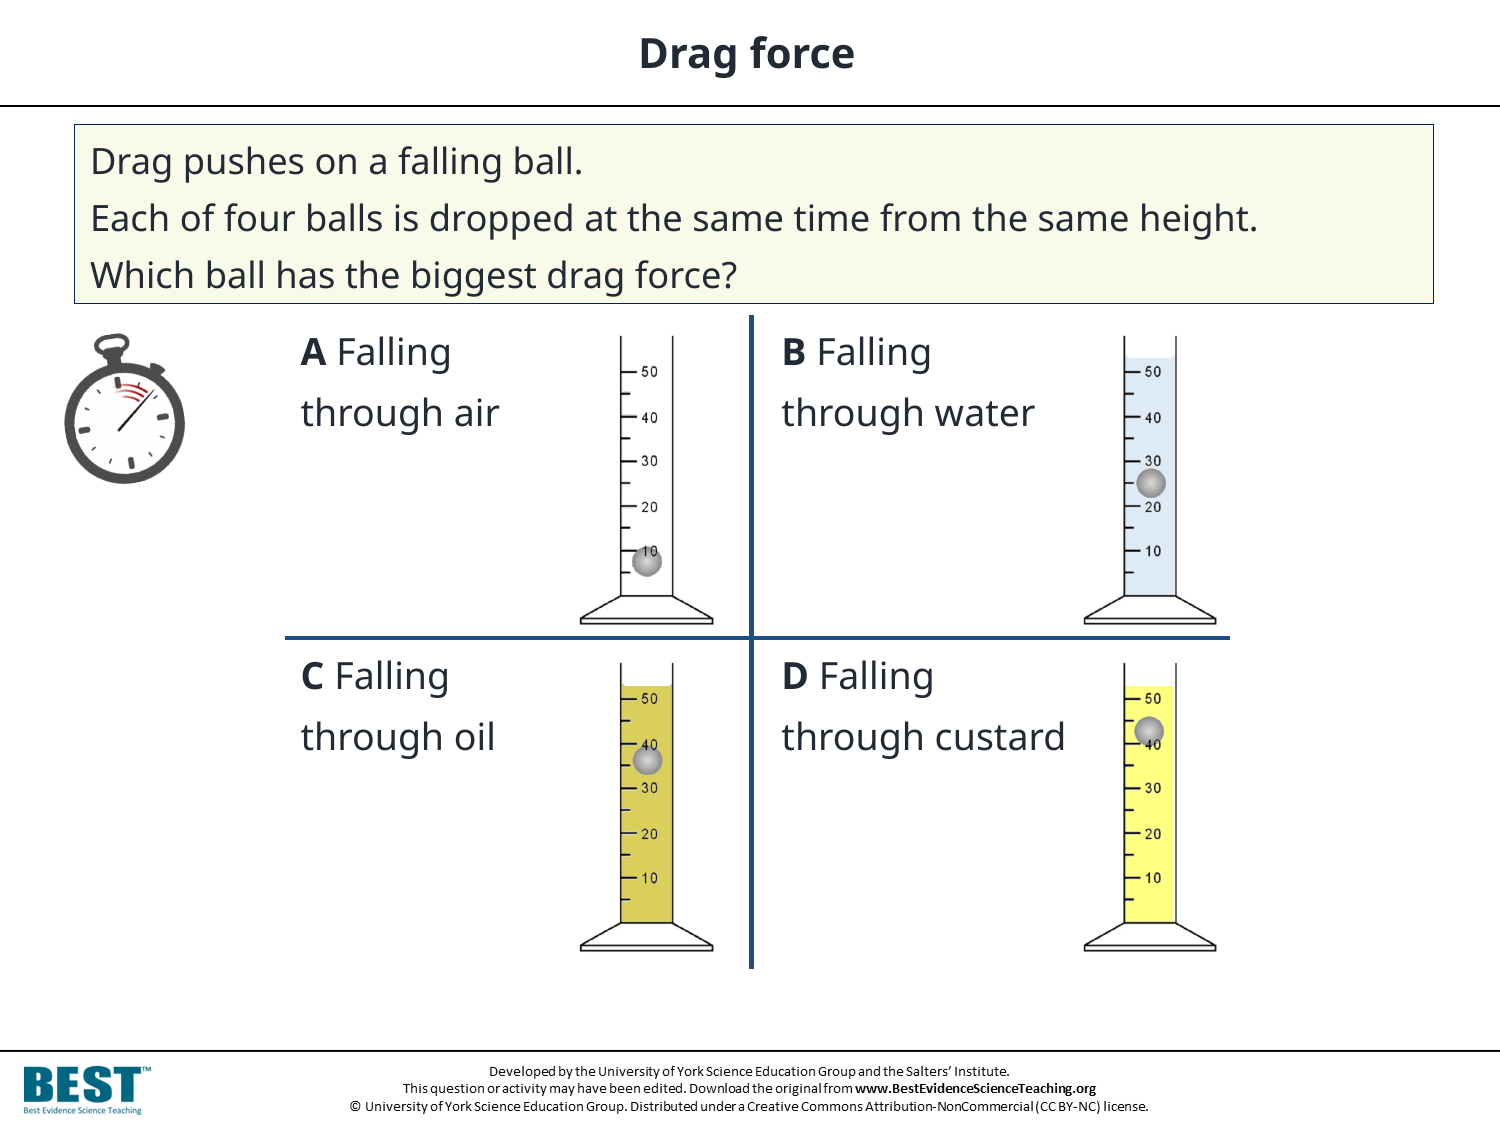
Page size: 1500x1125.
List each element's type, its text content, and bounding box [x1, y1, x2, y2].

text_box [285, 314, 1319, 969]
text_box Drag force [23, 4, 1471, 99]
picture [0, 105, 1500, 1125]
